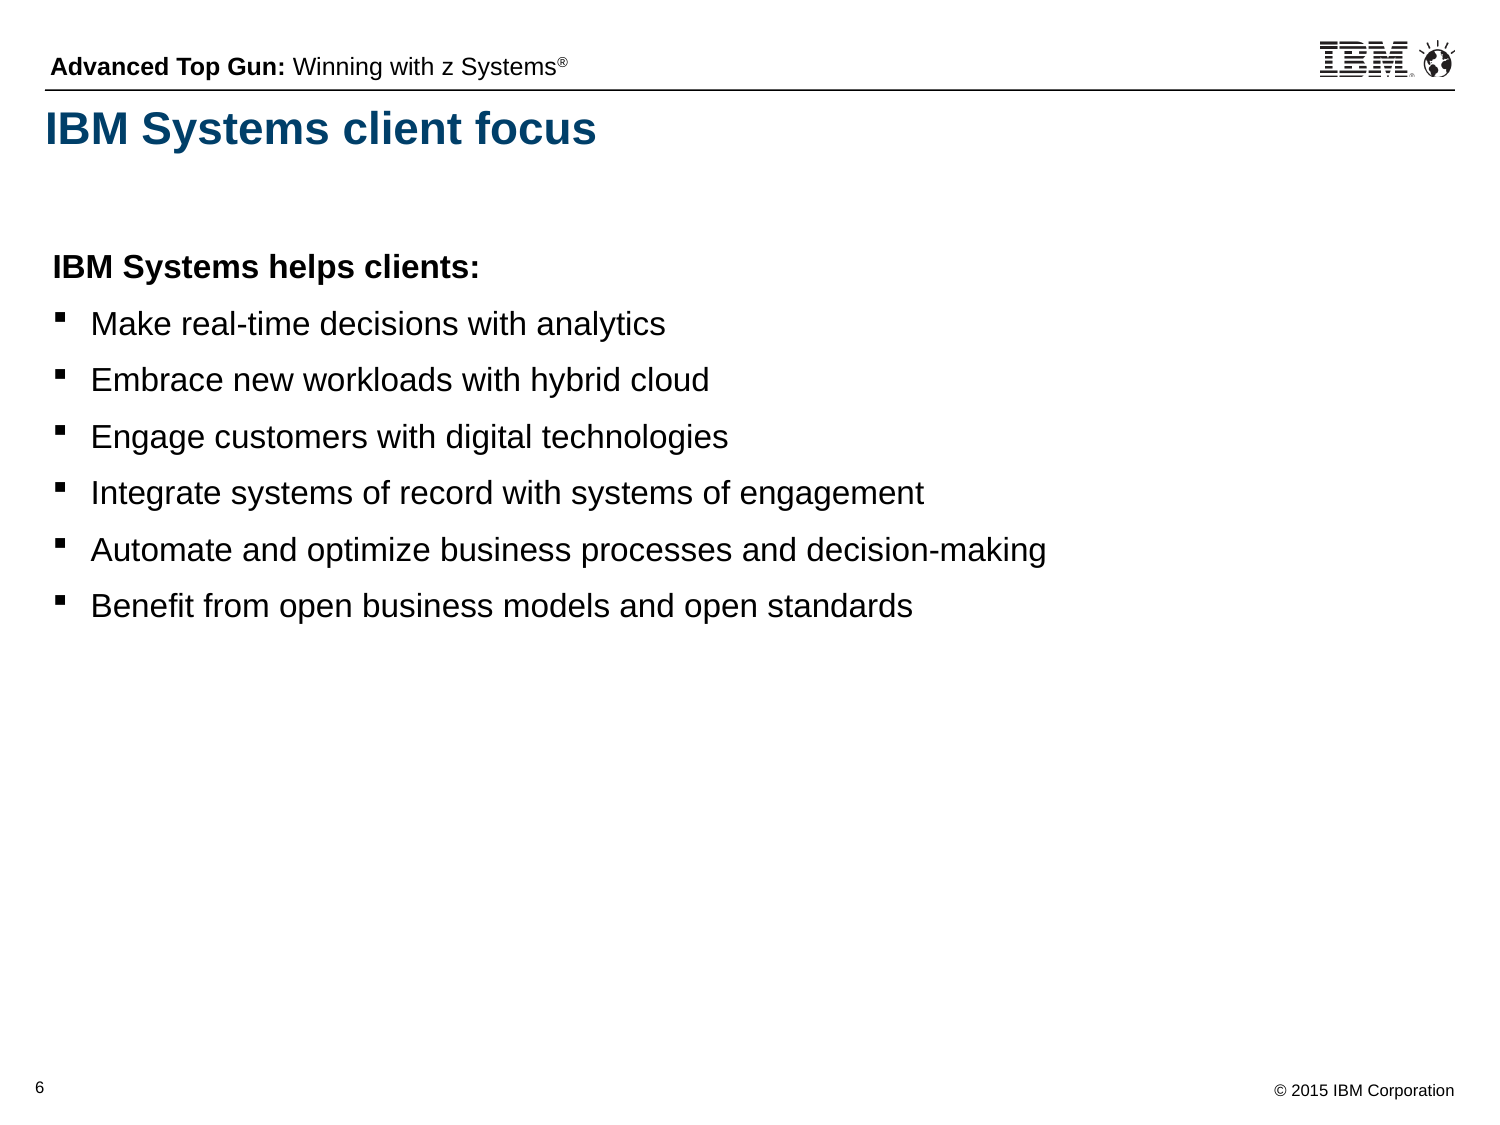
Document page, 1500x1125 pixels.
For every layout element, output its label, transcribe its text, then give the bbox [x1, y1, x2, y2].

list IBM Systems helps clients: Make real-time decisions with analytics Embrace new workloads with hybrid cloud Engage customers with digital technologies Integrate systems of record with systems of engagement Automate and optimize business processes and decision-making Benefit from open business models and open standards [37, 237, 1463, 1064]
title IBM Systems client focus [29, 97, 1455, 203]
slide_number 6 [19, 1069, 81, 1101]
